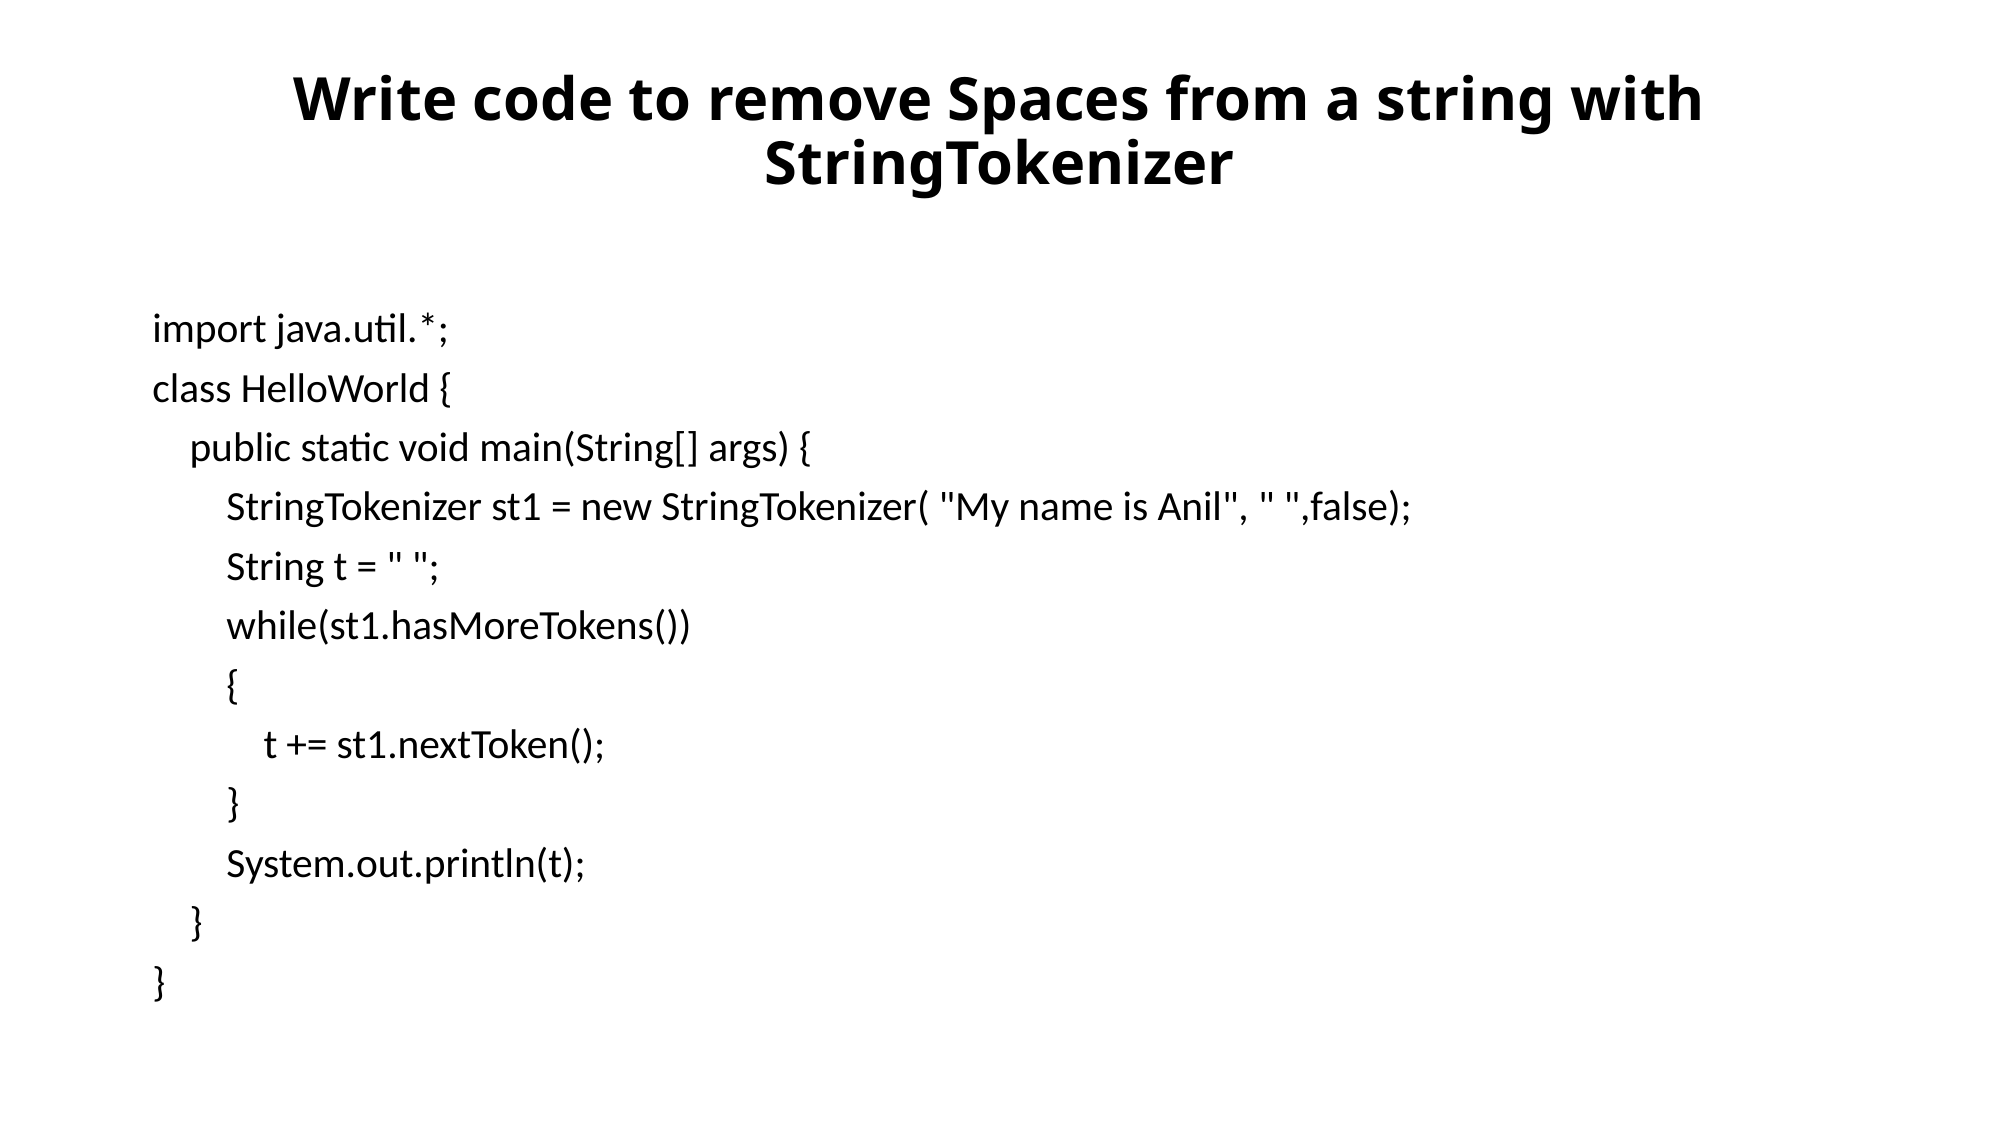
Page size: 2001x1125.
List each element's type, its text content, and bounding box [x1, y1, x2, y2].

list import java.util.*; class HelloWorld { public static void main(String[] args) { StringTokenizer st1 = new StringTokenizer( "My name is Anil", " ",false); String t = " "; while(st1.hasMoreTokens()) { t += st1.nextToken(); } System.out.println(t); } } [137, 299, 1863, 1014]
title Write code to remove Spaces from a string with StringTokenizer [137, 59, 1863, 278]
